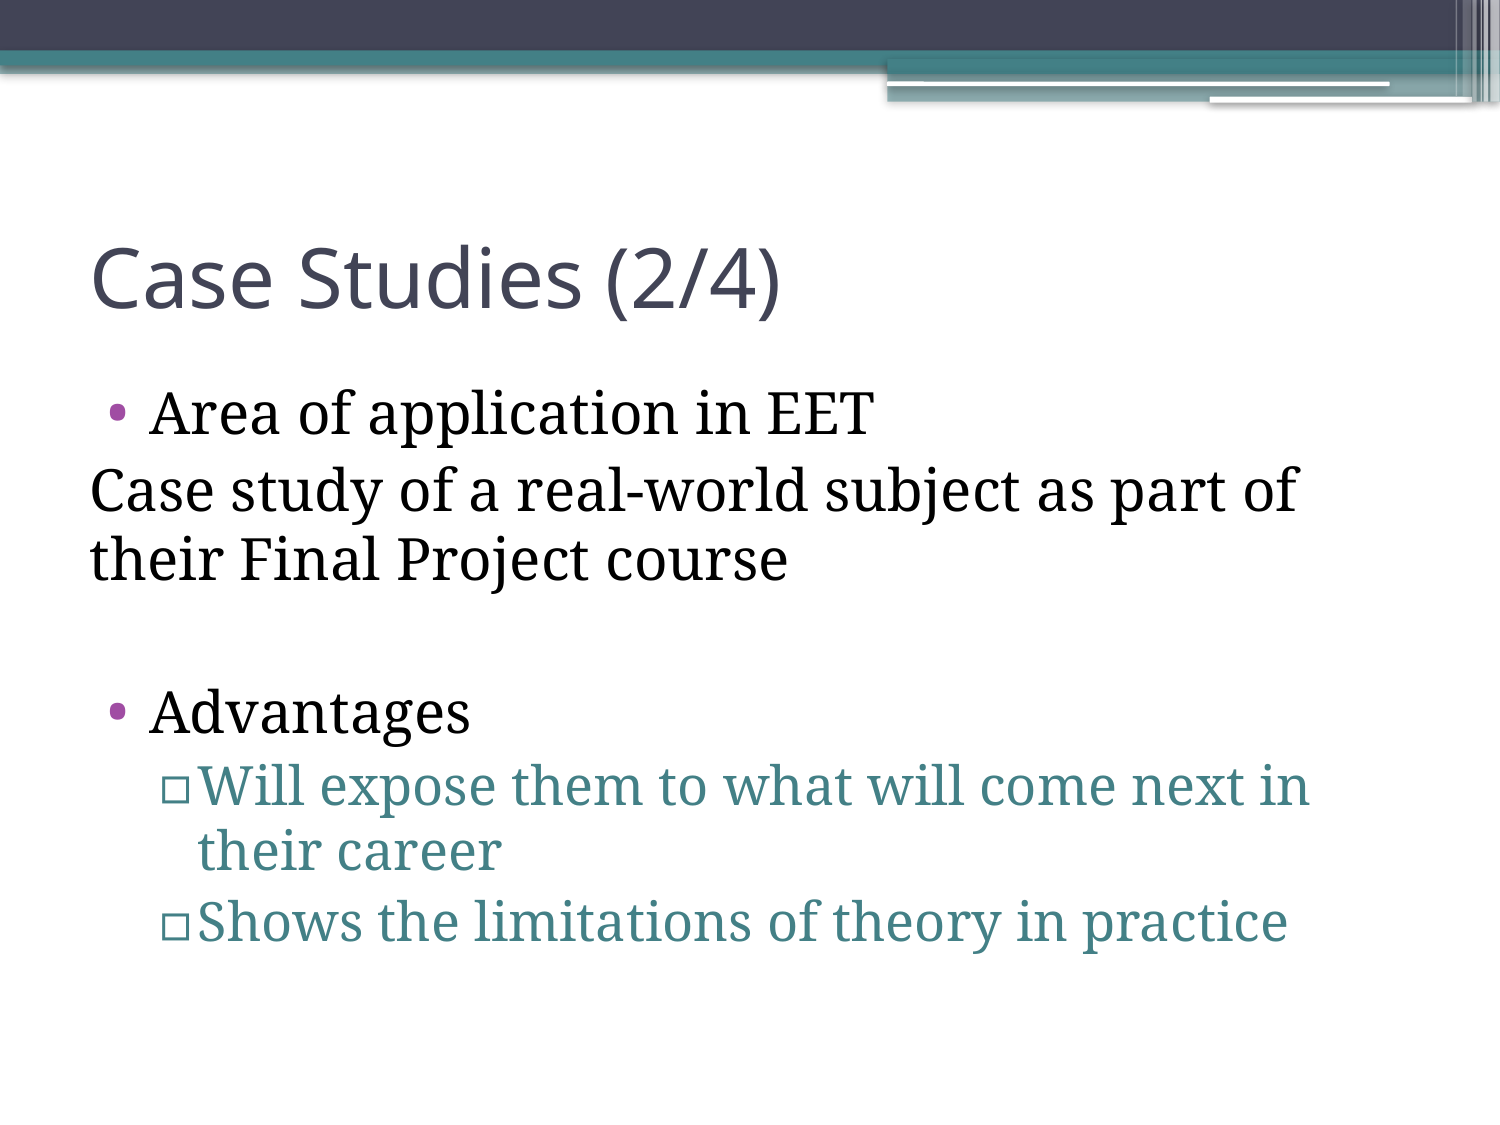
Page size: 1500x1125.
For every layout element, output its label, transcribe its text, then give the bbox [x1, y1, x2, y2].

list Area of application in EET Case study of a real-world subject as part of their Final Project course Advantages Will expose them to what will come next in their career Shows the limitations of theory in practice [75, 368, 1425, 1079]
title Case Studies (2/4) [75, 187, 1425, 363]
